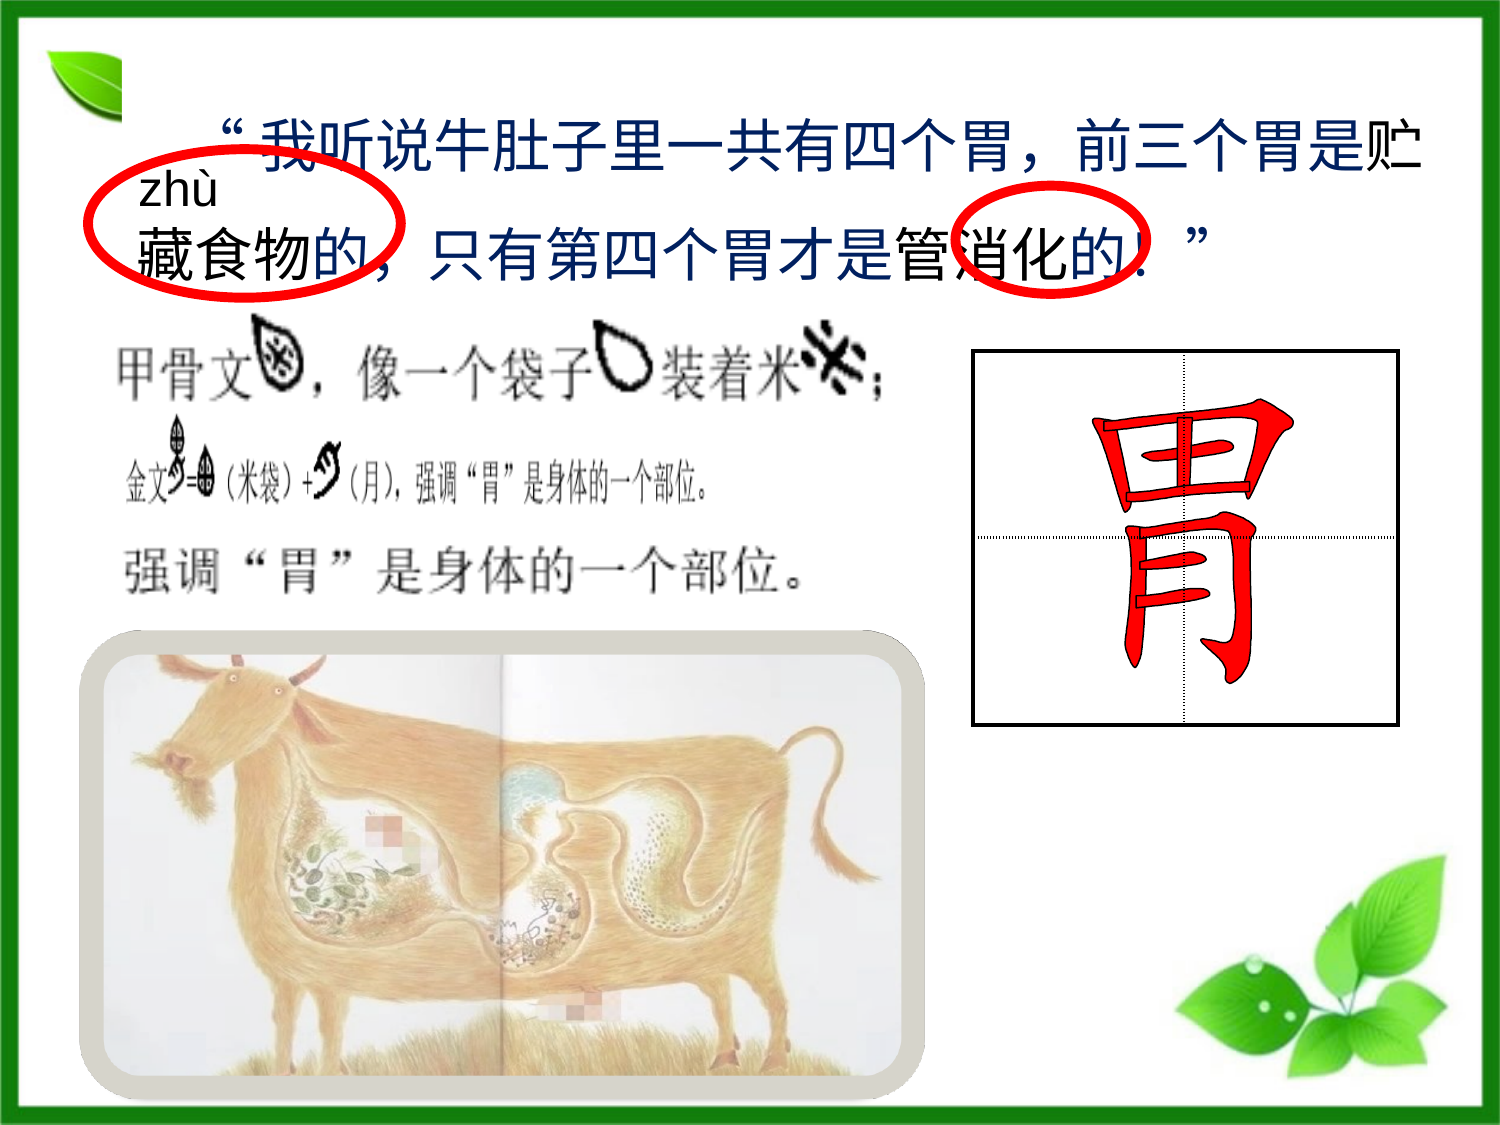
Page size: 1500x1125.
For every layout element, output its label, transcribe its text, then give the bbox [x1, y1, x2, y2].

text_box [953, 183, 1149, 296]
text_box [85, 147, 403, 292]
table_header [1184, 353, 1396, 537]
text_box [123, 405, 724, 510]
text_box zhù [123, 148, 208, 173]
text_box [101, 293, 901, 455]
table_cell [975, 537, 1184, 723]
text_box zhù [280, 148, 358, 169]
text_box “我听说牛肚子里一共有四个胃，前三个胃是贮藏食物的，只有第四个胃才是管消化的！” [121, 40, 1450, 296]
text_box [111, 511, 841, 628]
table_header [975, 353, 1184, 537]
picture [0, 0, 1500, 1125]
table_cell [1184, 537, 1396, 723]
